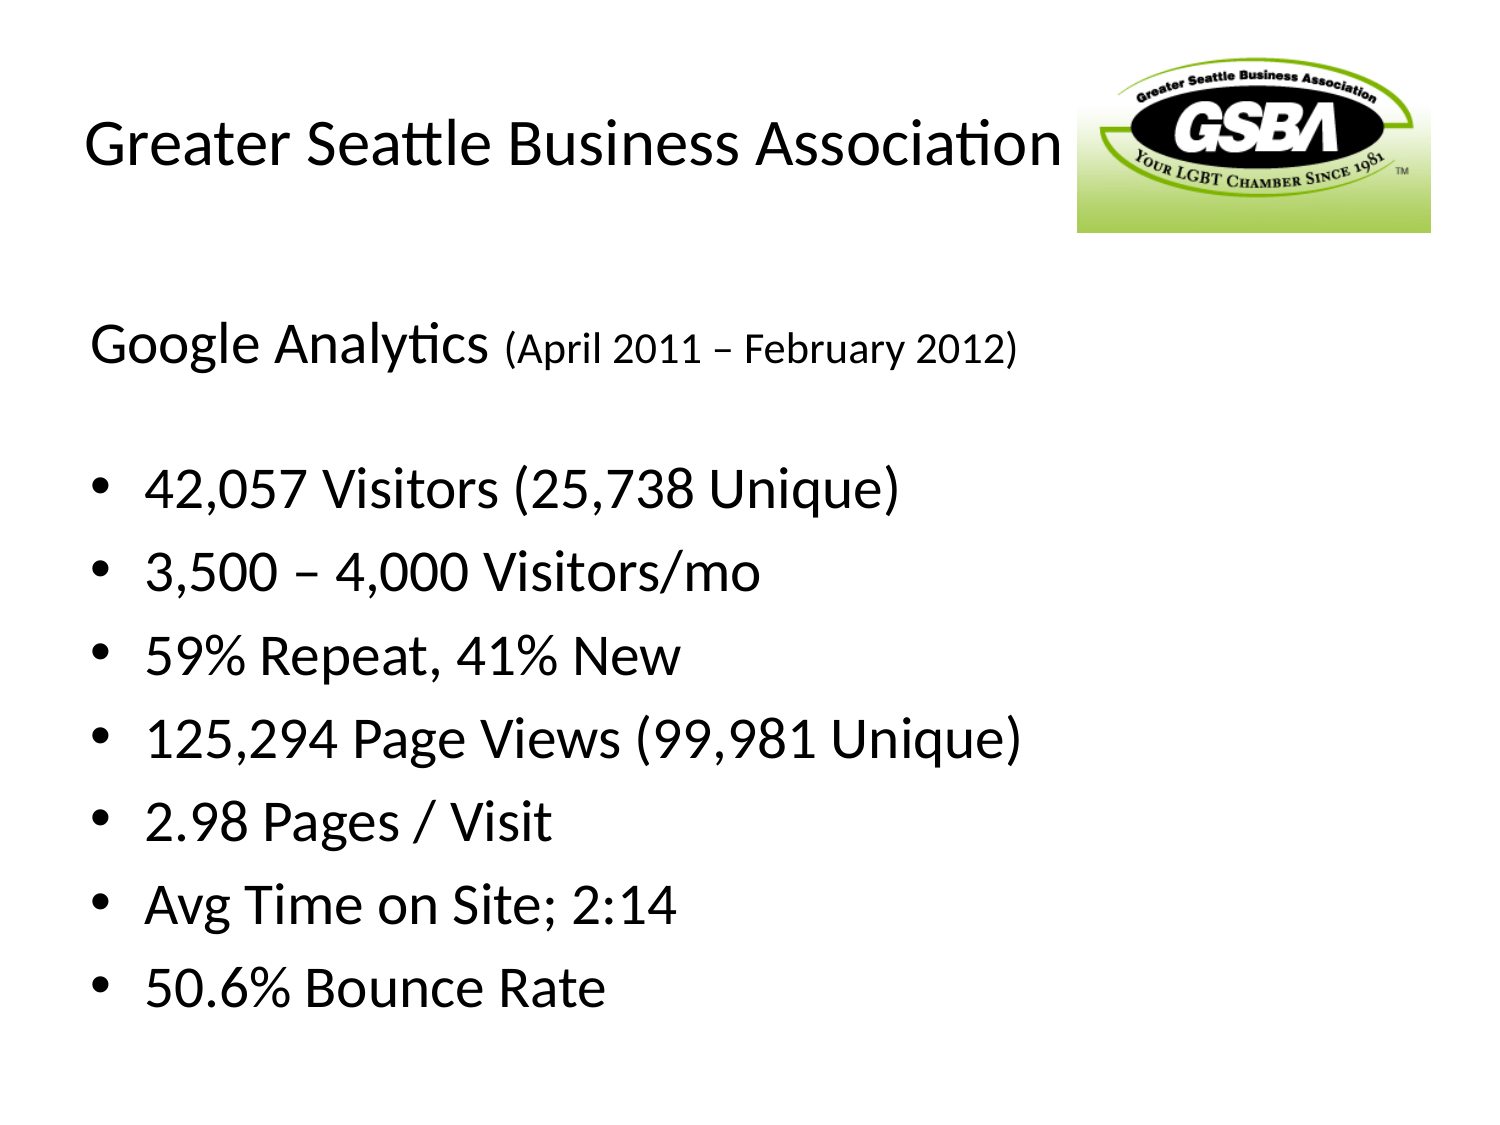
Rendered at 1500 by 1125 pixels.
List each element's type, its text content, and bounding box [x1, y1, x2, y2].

title Greater Seattle Business Association [69, 45, 1072, 233]
list Google Analytics (April 2011 – February 2012) 42,057 Visitors (25,738 Unique) 3,500 – 4,000 Visitors/mo 59% Repeat, 41% New 125,294 Page Views (99,981 Unique) 2.98 Pages / Visit Avg Time on Site; 2:14 50.6% Bounce Rate [75, 296, 1425, 1027]
picture [1077, 32, 1431, 233]
